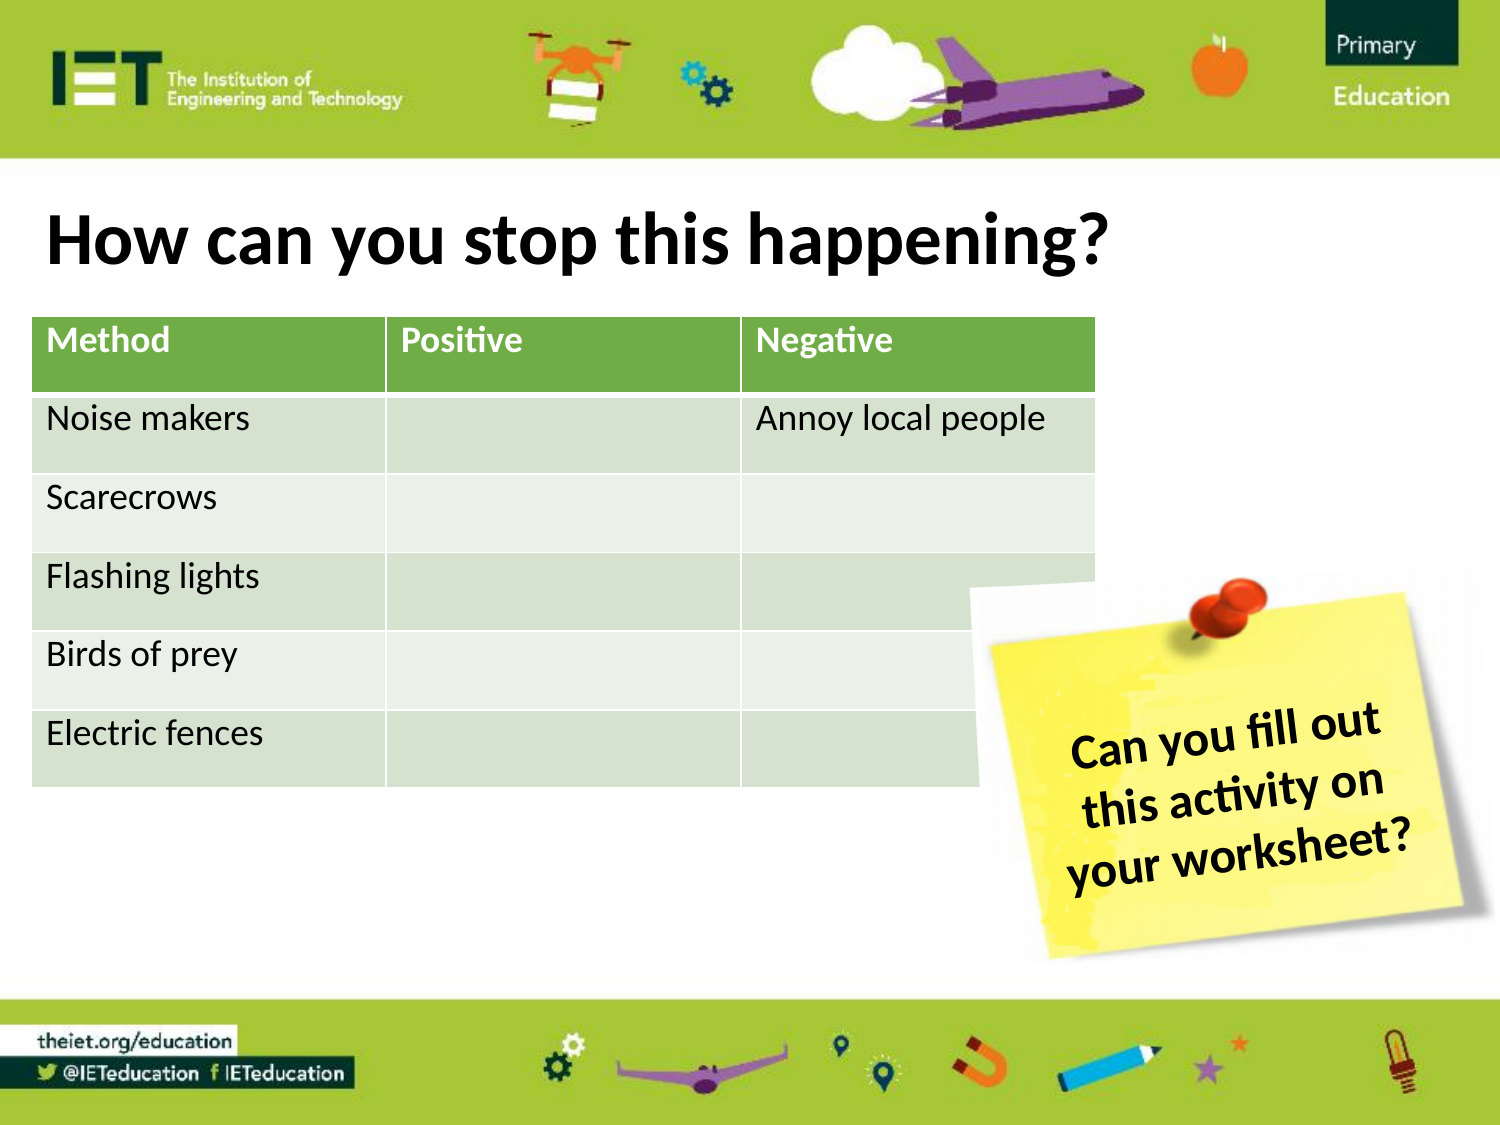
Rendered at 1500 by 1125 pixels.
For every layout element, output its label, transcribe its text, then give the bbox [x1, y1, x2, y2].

table_cell Electric fences [32, 711, 385, 787]
table_cell Annoy local people [742, 398, 1095, 473]
table_header Negative [742, 317, 1095, 392]
text_box How can you stop this happening? [31, 180, 1141, 300]
table_cell [742, 553, 1095, 630]
table_cell [387, 711, 740, 787]
table_cell [387, 475, 740, 552]
table_cell [387, 632, 740, 709]
table_header Positive [387, 317, 740, 392]
table_cell Birds of prey [32, 632, 385, 709]
picture [0, 0, 1500, 1125]
table_cell [387, 398, 740, 473]
table_cell Scarecrows [32, 475, 385, 552]
table_cell Flashing lights [32, 553, 385, 630]
table_cell [742, 475, 1095, 552]
table_cell Noise makers [32, 398, 385, 473]
table_cell [742, 711, 979, 787]
table_cell [742, 632, 975, 709]
table_cell [387, 553, 740, 630]
table_header Method [32, 317, 385, 392]
